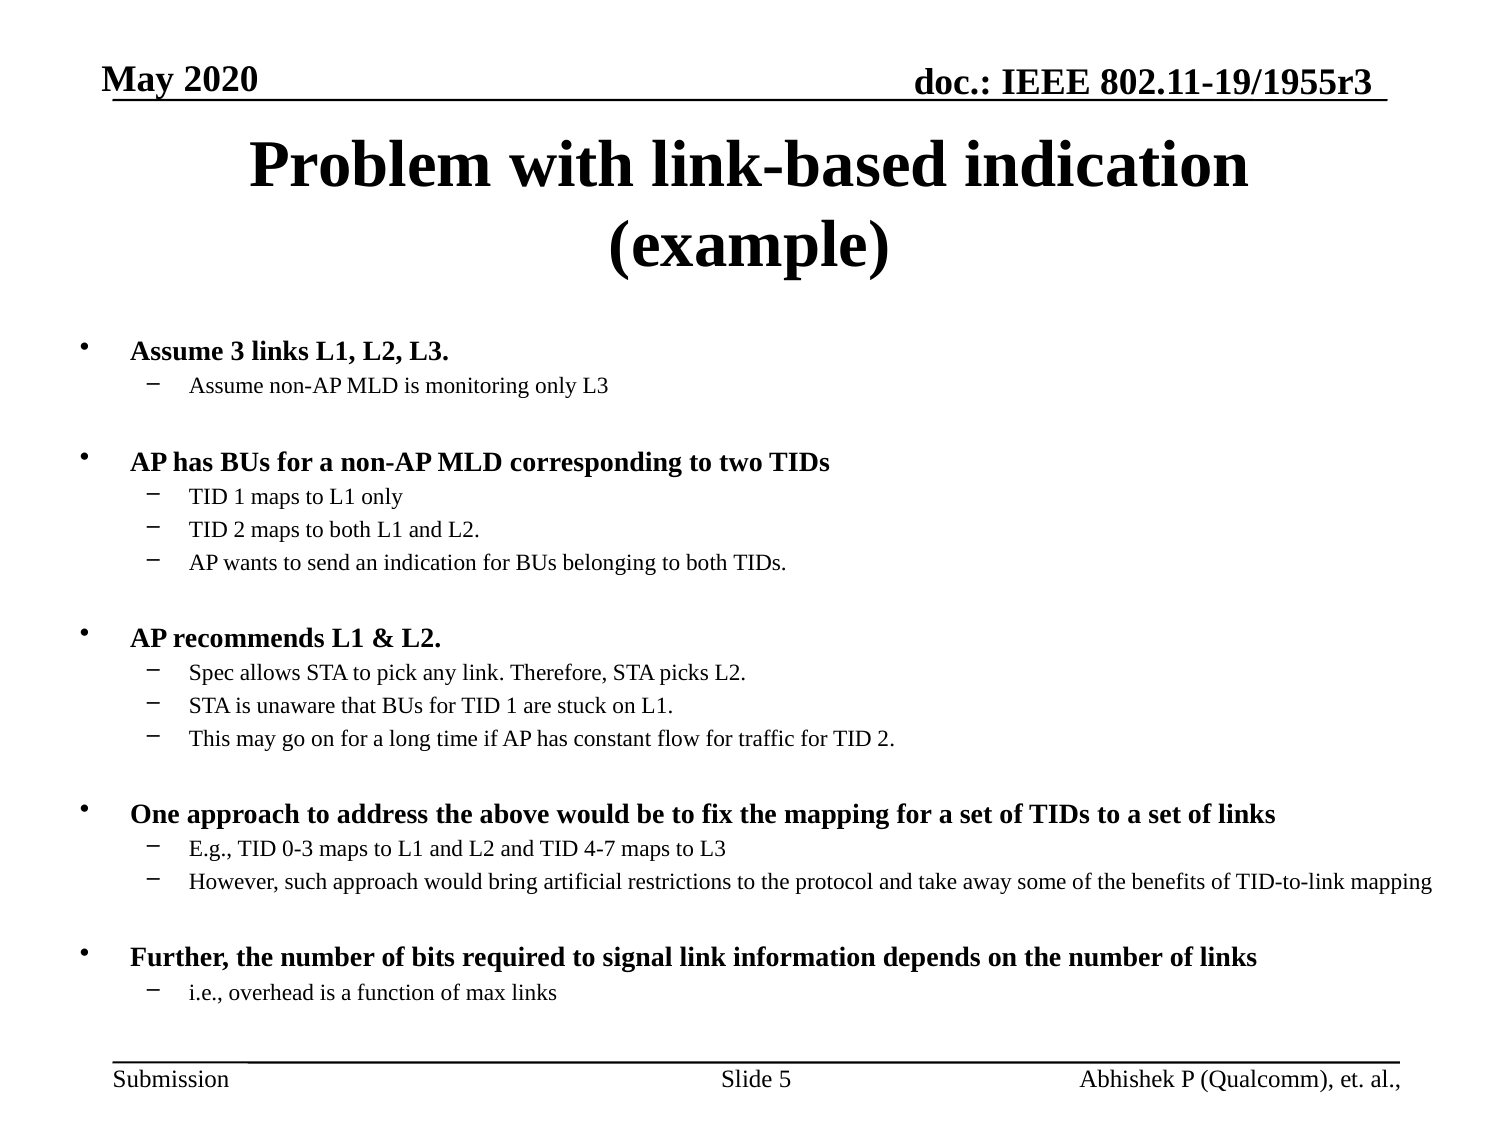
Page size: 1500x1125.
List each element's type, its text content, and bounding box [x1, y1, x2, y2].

footer Abhishek P (Qualcomm), et. al., [949, 1061, 1402, 1093]
slide_number Slide 5 [712, 1061, 801, 1093]
list Assume 3 links L1, L2, L3. Assume non-AP MLD is monitoring only L3 AP has BUs for a non-AP MLD corresponding to two TIDs TID 1 maps to L1 only TID 2 maps to both L1 and L2. AP wants to send an indication for BUs belonging to both TIDs. AP recommends L1 & L2. Spec allows STA to pick any link. Therefore, STA picks L2. STA is unaware that BUs for TID 1 are stuck on L1. This may go on for a long time if AP has constant flow for traffic for TID 2. One approach to address the above would be to fix the mapping for a set of TIDs to a set of links E.g., TID 0-3 maps to L1 and L2 and TID 4-7 maps to L3 However, such approach would bring artificial restrictions to the protocol and take away some of the benefits of TID-to-link mapping Further, the number of bits required to signal link information depends on the number of links i.e., overhead is a function of max links [64, 324, 1454, 1047]
title Problem with link-based indication (example) [112, 112, 1388, 288]
